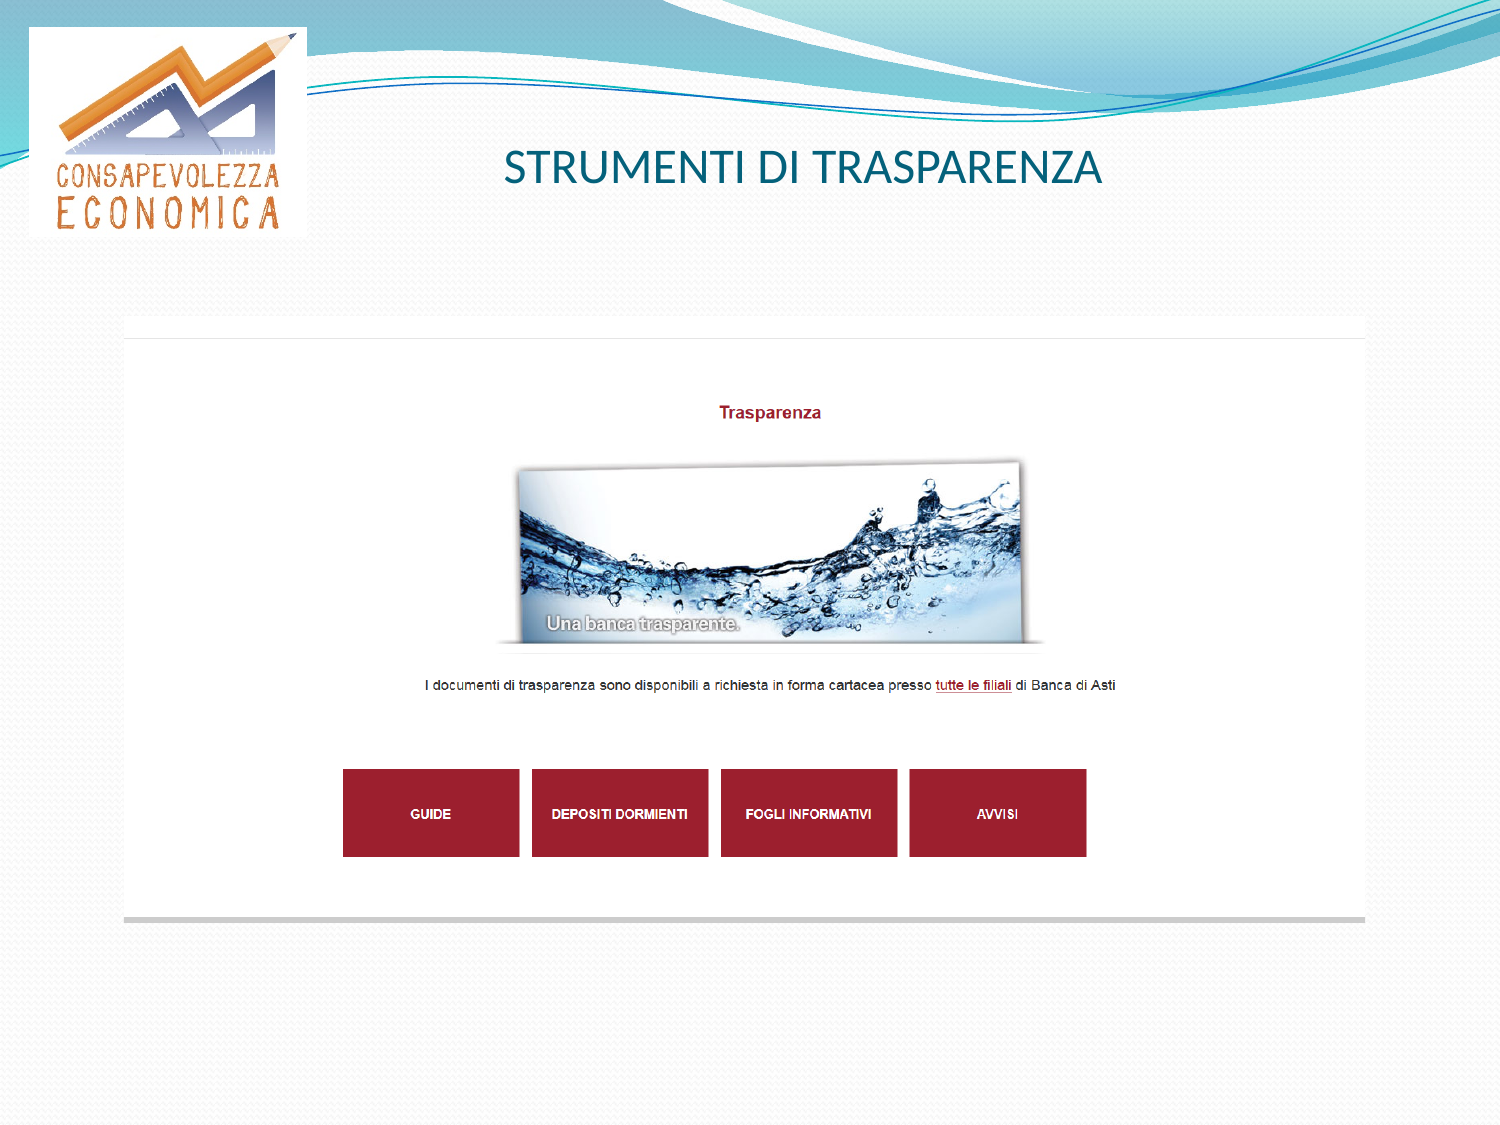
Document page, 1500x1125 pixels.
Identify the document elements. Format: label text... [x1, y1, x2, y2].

picture [29, 27, 307, 237]
title STRUMENTI DI TRASPARENZA [312, 125, 1474, 194]
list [123, 316, 1366, 923]
